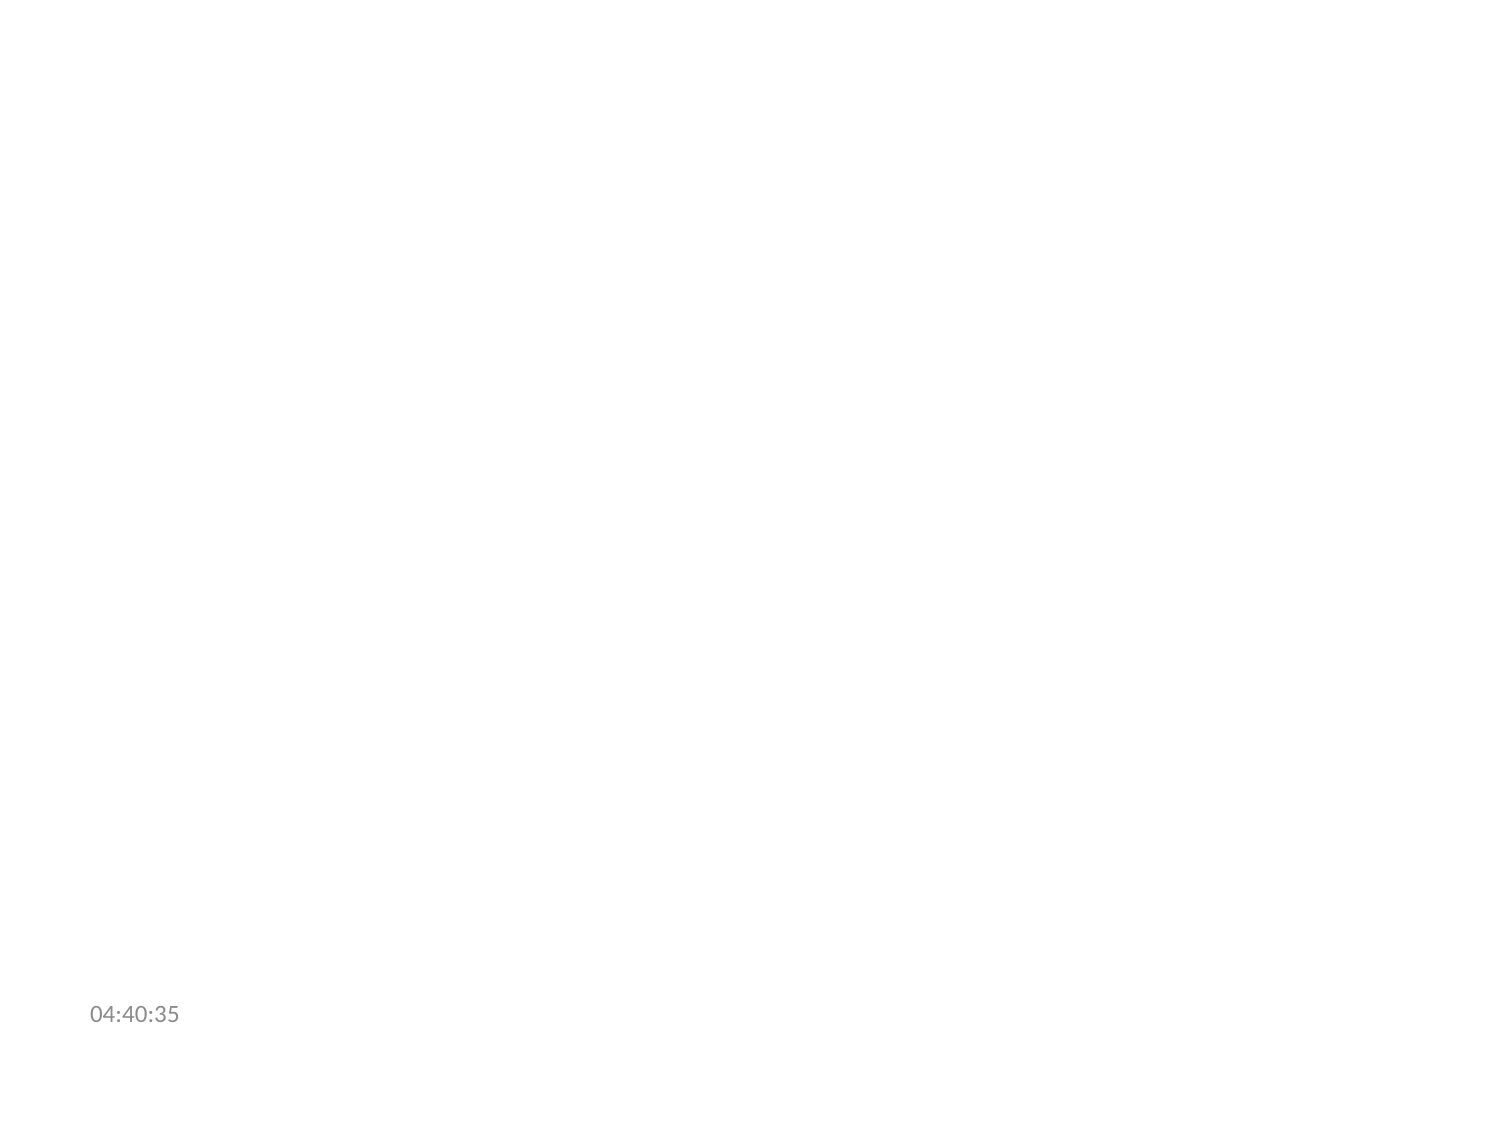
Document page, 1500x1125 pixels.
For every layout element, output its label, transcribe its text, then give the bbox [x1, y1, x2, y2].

text_box 15:35:09 [75, 982, 425, 1043]
